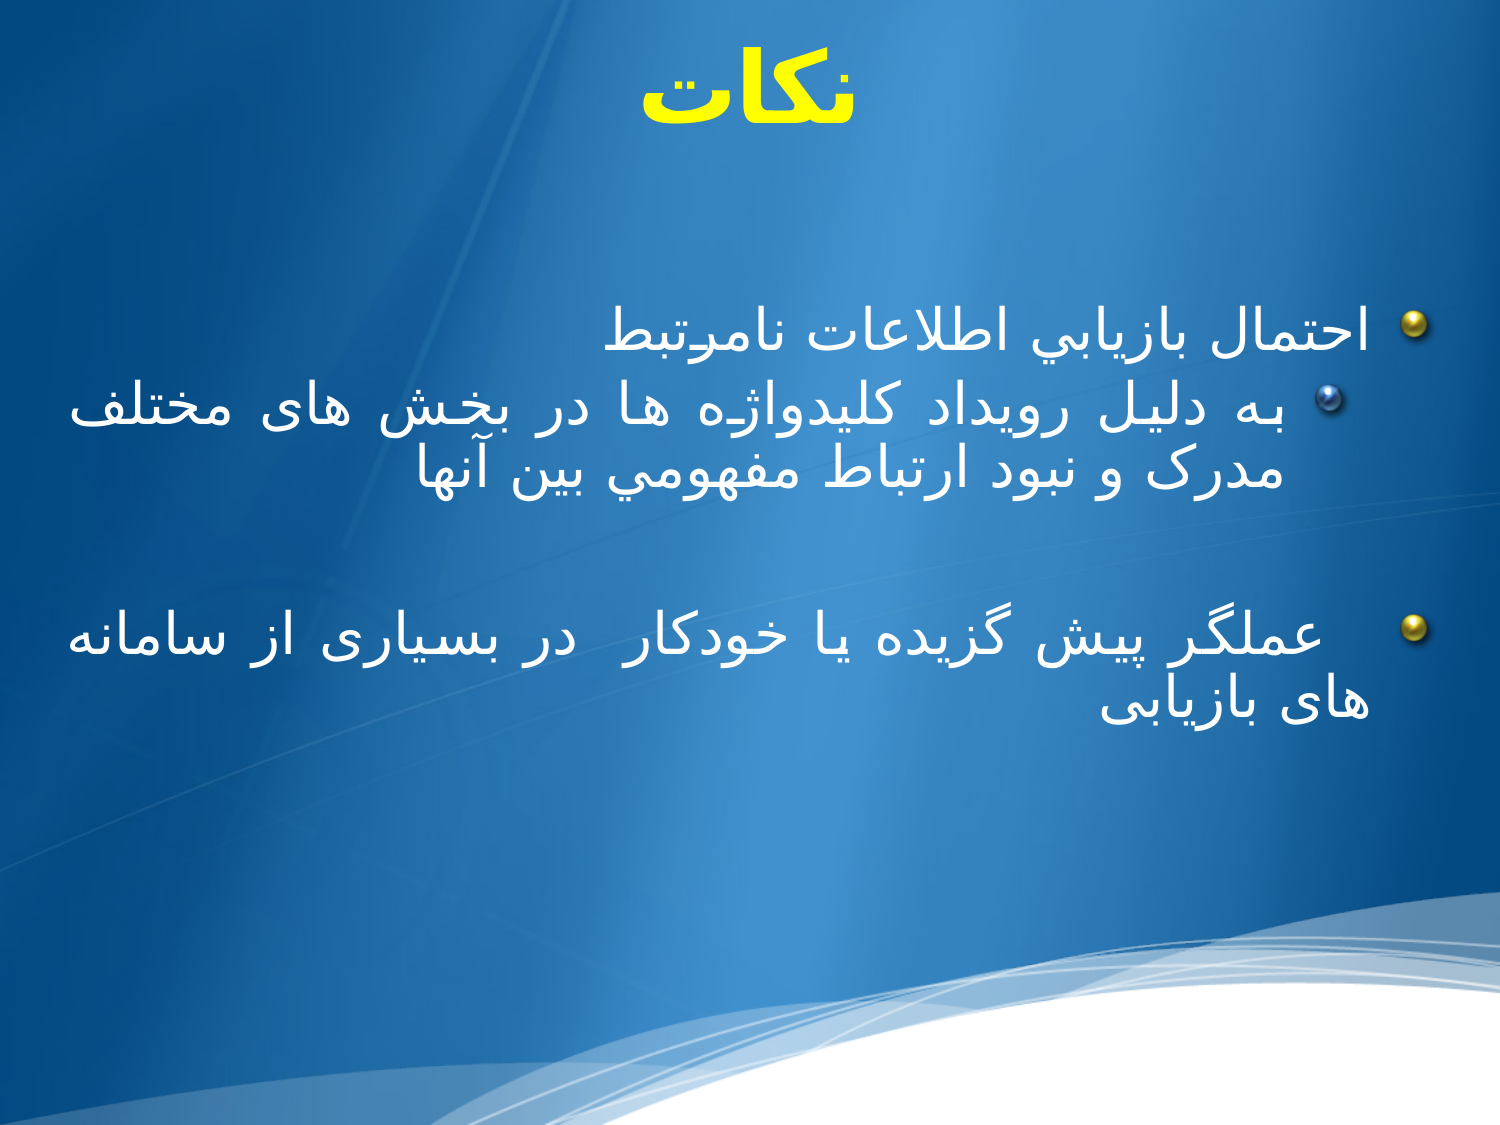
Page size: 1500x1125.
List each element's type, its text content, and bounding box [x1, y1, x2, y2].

list احتمال بازيابي اطلاعات نامرتبط به دلیل رویداد کليدواژه ها در بخش های مختلف مدرک و نبود ارتباط مفهومي بین آنها عملگر پیش گزیده یا خودکار در بسیاری از سامانه های بازیابی [62, 299, 1438, 663]
title نکات [62, 37, 1438, 138]
picture [0, 0, 1500, 1125]
